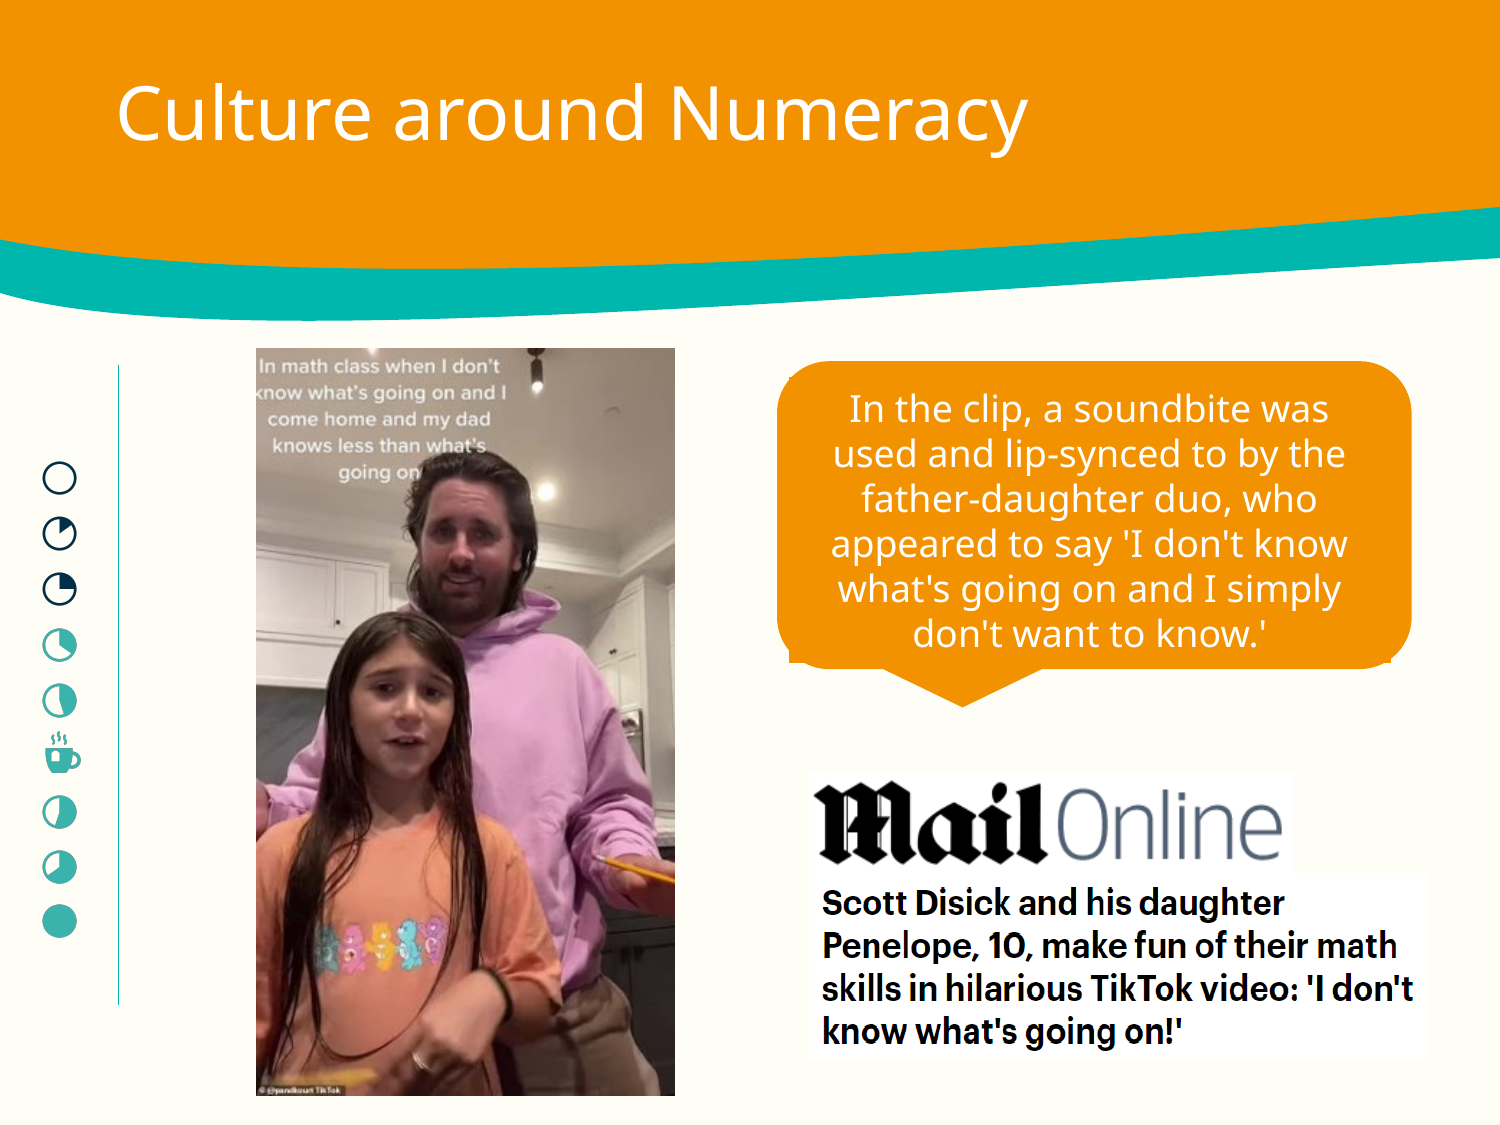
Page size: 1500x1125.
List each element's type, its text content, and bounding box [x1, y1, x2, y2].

picture [38, 512, 81, 555]
picture [255, 348, 675, 1096]
picture [38, 624, 81, 666]
picture [38, 679, 81, 722]
picture [38, 846, 81, 888]
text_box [809, 772, 1426, 1058]
picture [36, 725, 90, 779]
picture [38, 457, 81, 499]
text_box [778, 362, 1411, 669]
list Culture around Numeracy [100, 67, 1411, 258]
picture [38, 791, 81, 833]
picture [38, 568, 81, 610]
picture [38, 900, 81, 942]
